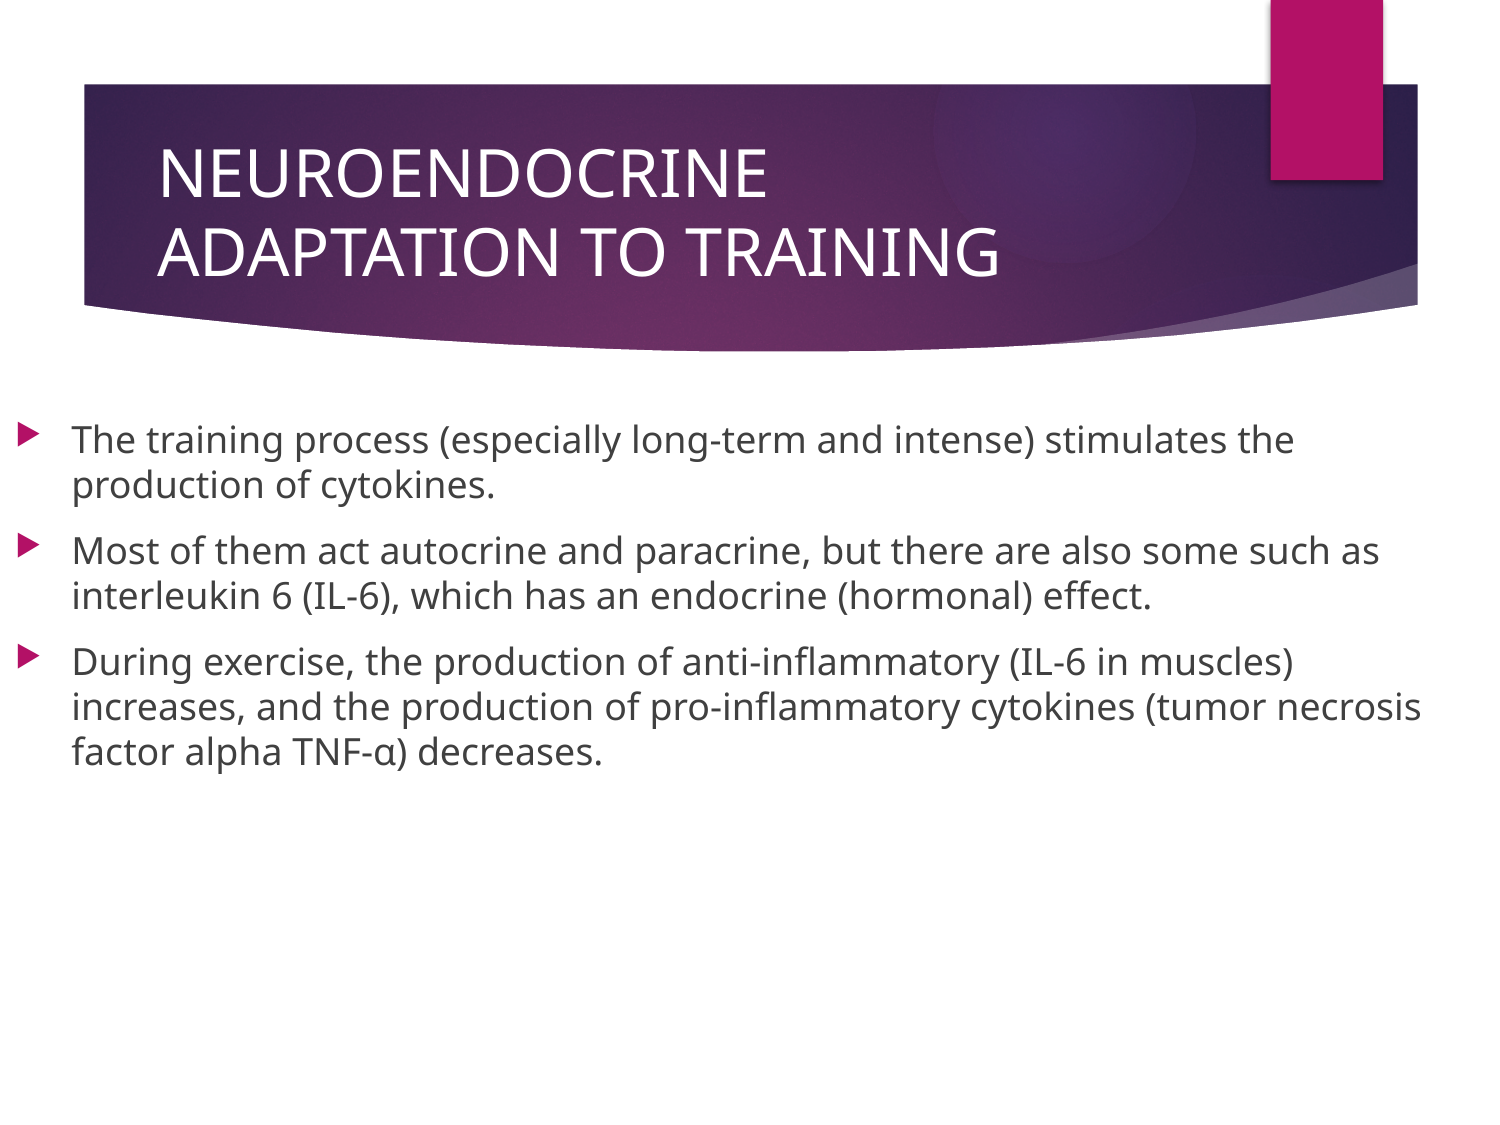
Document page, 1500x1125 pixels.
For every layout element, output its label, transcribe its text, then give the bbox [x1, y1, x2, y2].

list The training process (especially long-term and intense) stimulates the production of cytokines. Most of them act autocrine and paracrine, but there are also some such as interleukin 6 (IL-6), which has an endocrine (hormonal) effect. During exercise, the production of anti-inflammatory (IL-6 in muscles) increases, and the production of pro-inflammatory cytokines (tumor necrosis factor alpha TNF-α) decreases. [0, 408, 1483, 1106]
title NEUROENDOCRINE ADAPTATION TO TRAINING [142, 152, 1183, 269]
